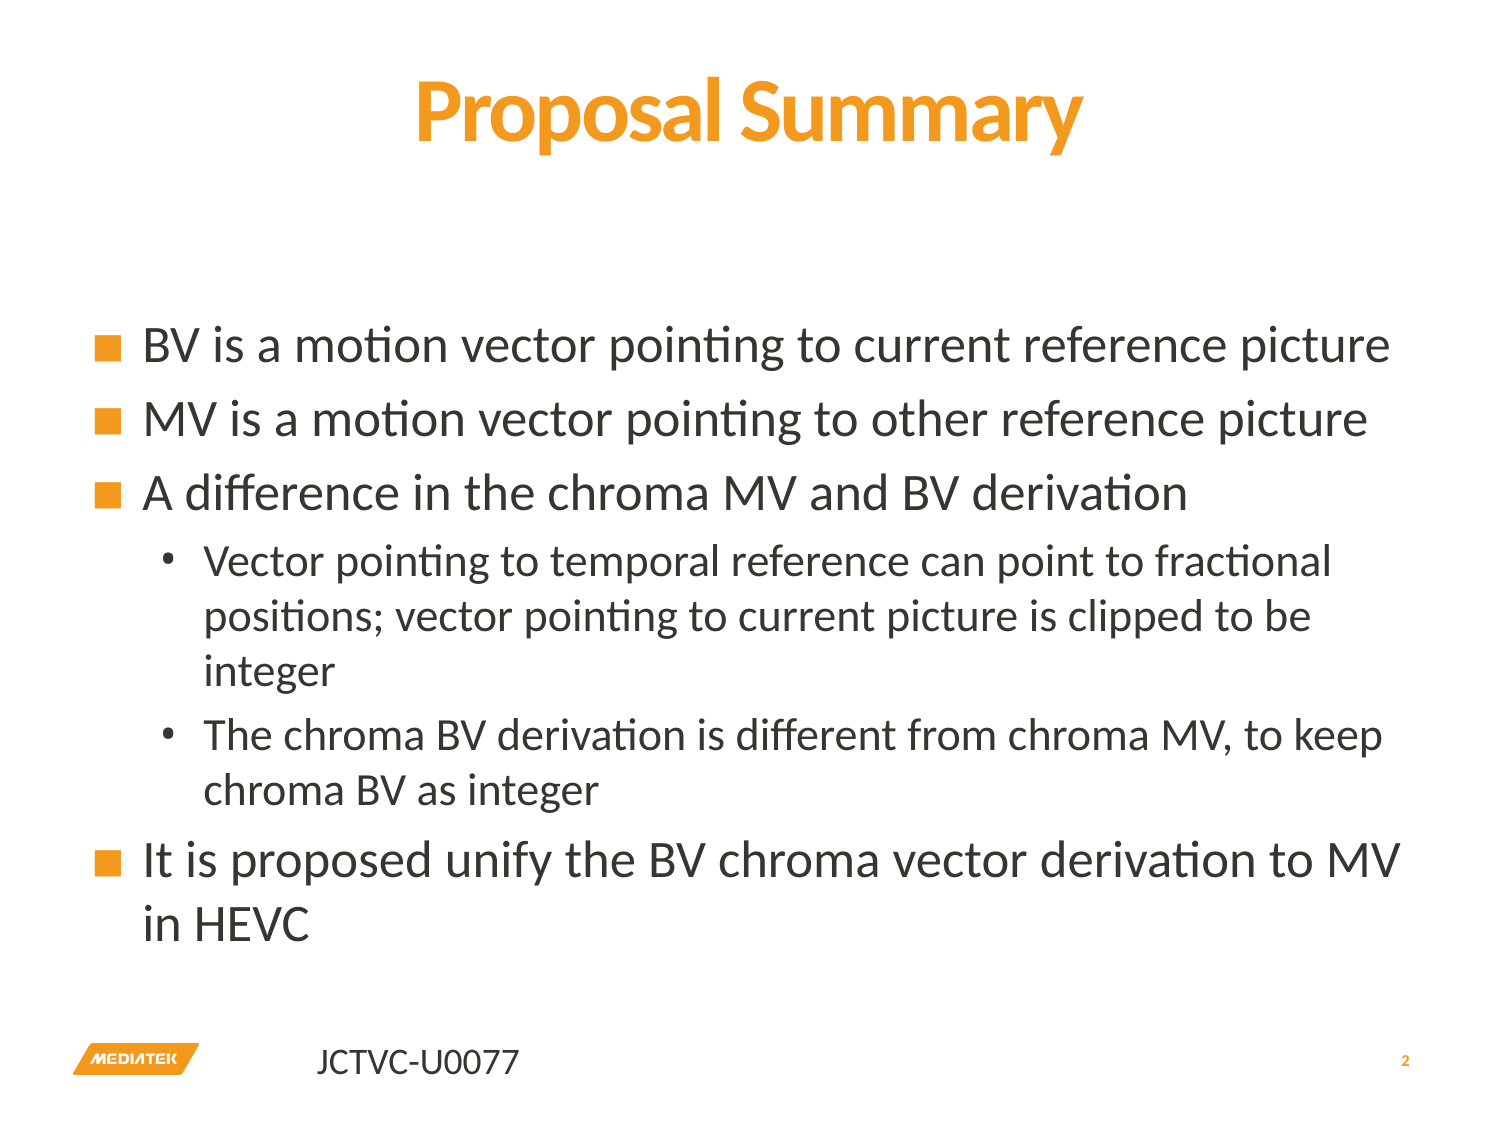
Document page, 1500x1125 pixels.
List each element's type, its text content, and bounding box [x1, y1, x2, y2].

title Proposal Summary [75, 70, 1425, 257]
list BV is a motion vector pointing to current reference picture MV is a motion vector pointing to other reference picture A difference in the chroma MV and BV derivation Vector pointing to temporal reference can point to fractional positions; vector pointing to current picture is clipped to be integer The chroma BV derivation is different from chroma MV, to keep chroma BV as integer It is proposed unify the BV chroma vector derivation to MV in HEVC [75, 302, 1425, 1014]
picture [73, 1043, 199, 1075]
slide_number 2 [1251, 1029, 1425, 1090]
